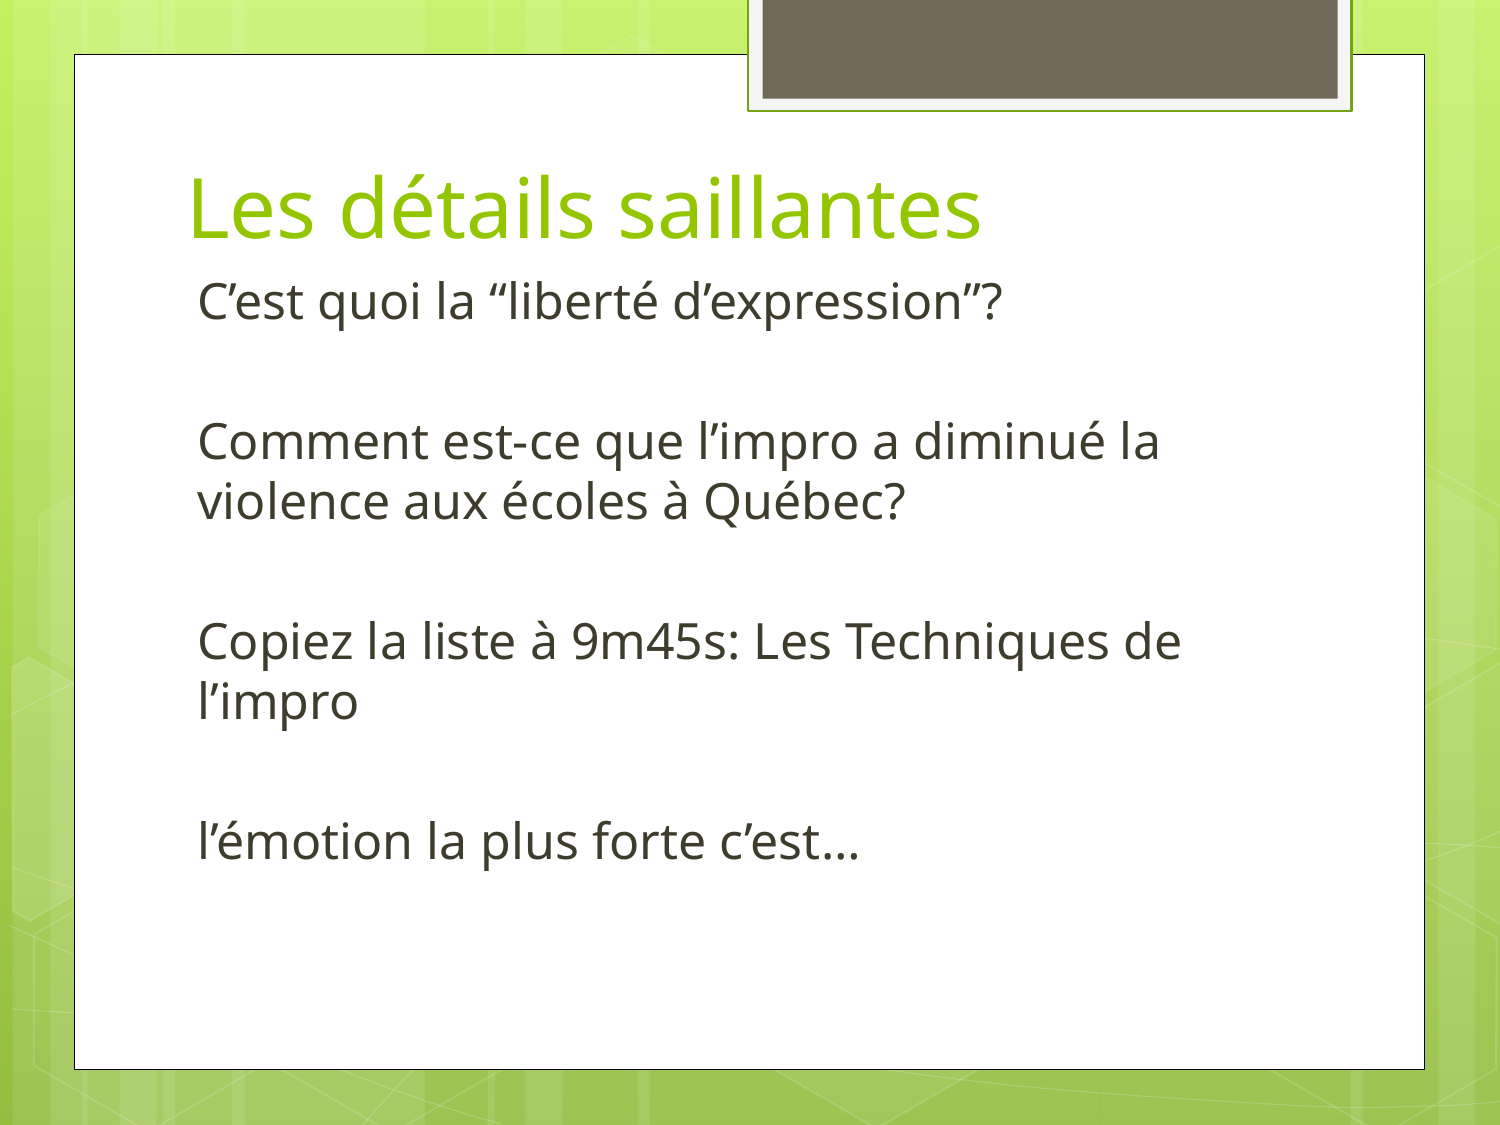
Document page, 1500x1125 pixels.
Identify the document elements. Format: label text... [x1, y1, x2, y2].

title Les détails saillantes [171, 74, 1324, 263]
list C’est quoi la “liberté d’expression”? Comment est-ce que l’impro a diminué la violence aux écoles à Québec? Copiez la liste à 9m45s: Les Techniques de l’impro l’émotion la plus forte c’est… [171, 262, 1283, 838]
